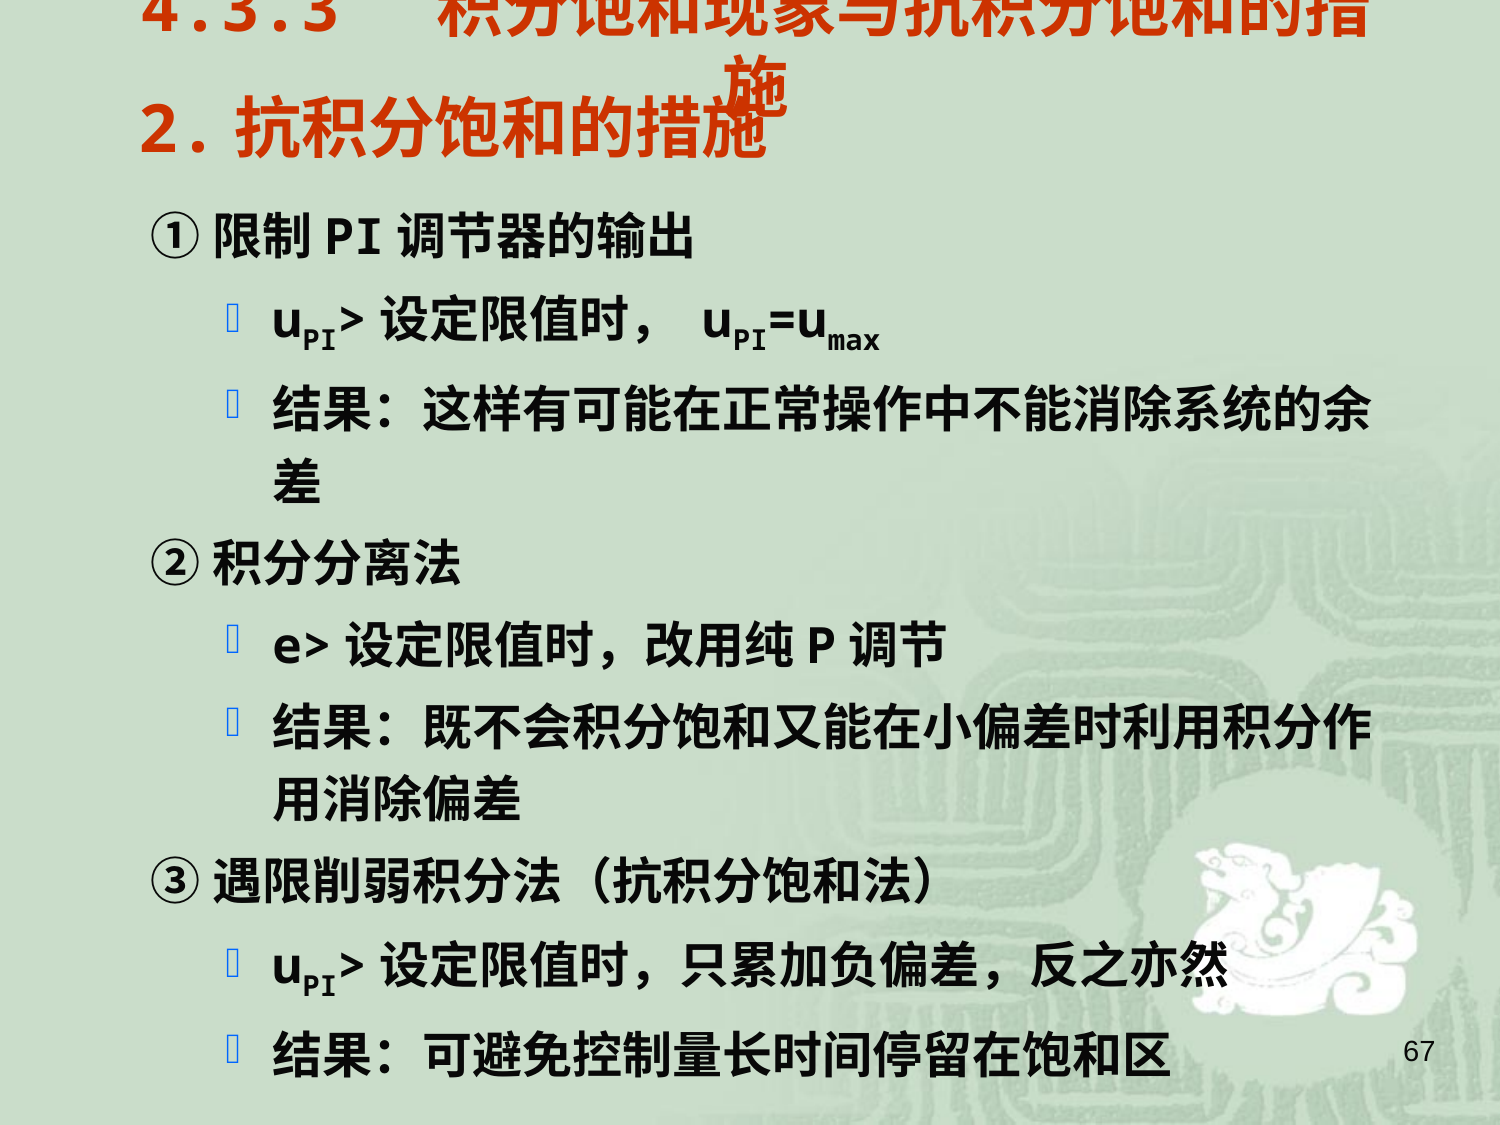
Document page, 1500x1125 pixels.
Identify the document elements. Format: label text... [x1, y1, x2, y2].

slide_number 67 [1074, 1024, 1451, 1103]
picture [0, 0, 1500, 1125]
text_box 2.抗积分饱和的措施 [123, 91, 1277, 185]
list ①限制PI调节器的输出 uPI>设定限值时， uPI=umax 结果：这样有可能在正常操作中不能消除系统的余差 ②积分分离法 e>设定限值时，改用纯P调节 结果：既不会积分饱和又能在小偏差时利用积分作用消除偏差 ③遇限削弱积分法（抗积分饱和法） uPI>设定限值时，只累加负偏差，反之亦然 结果：可避免控制量长时间停留在饱和区 [135, 184, 1436, 1012]
text_box 4.3.3 积分饱和现象与抗积分饱和的措施 [100, 0, 1412, 91]
